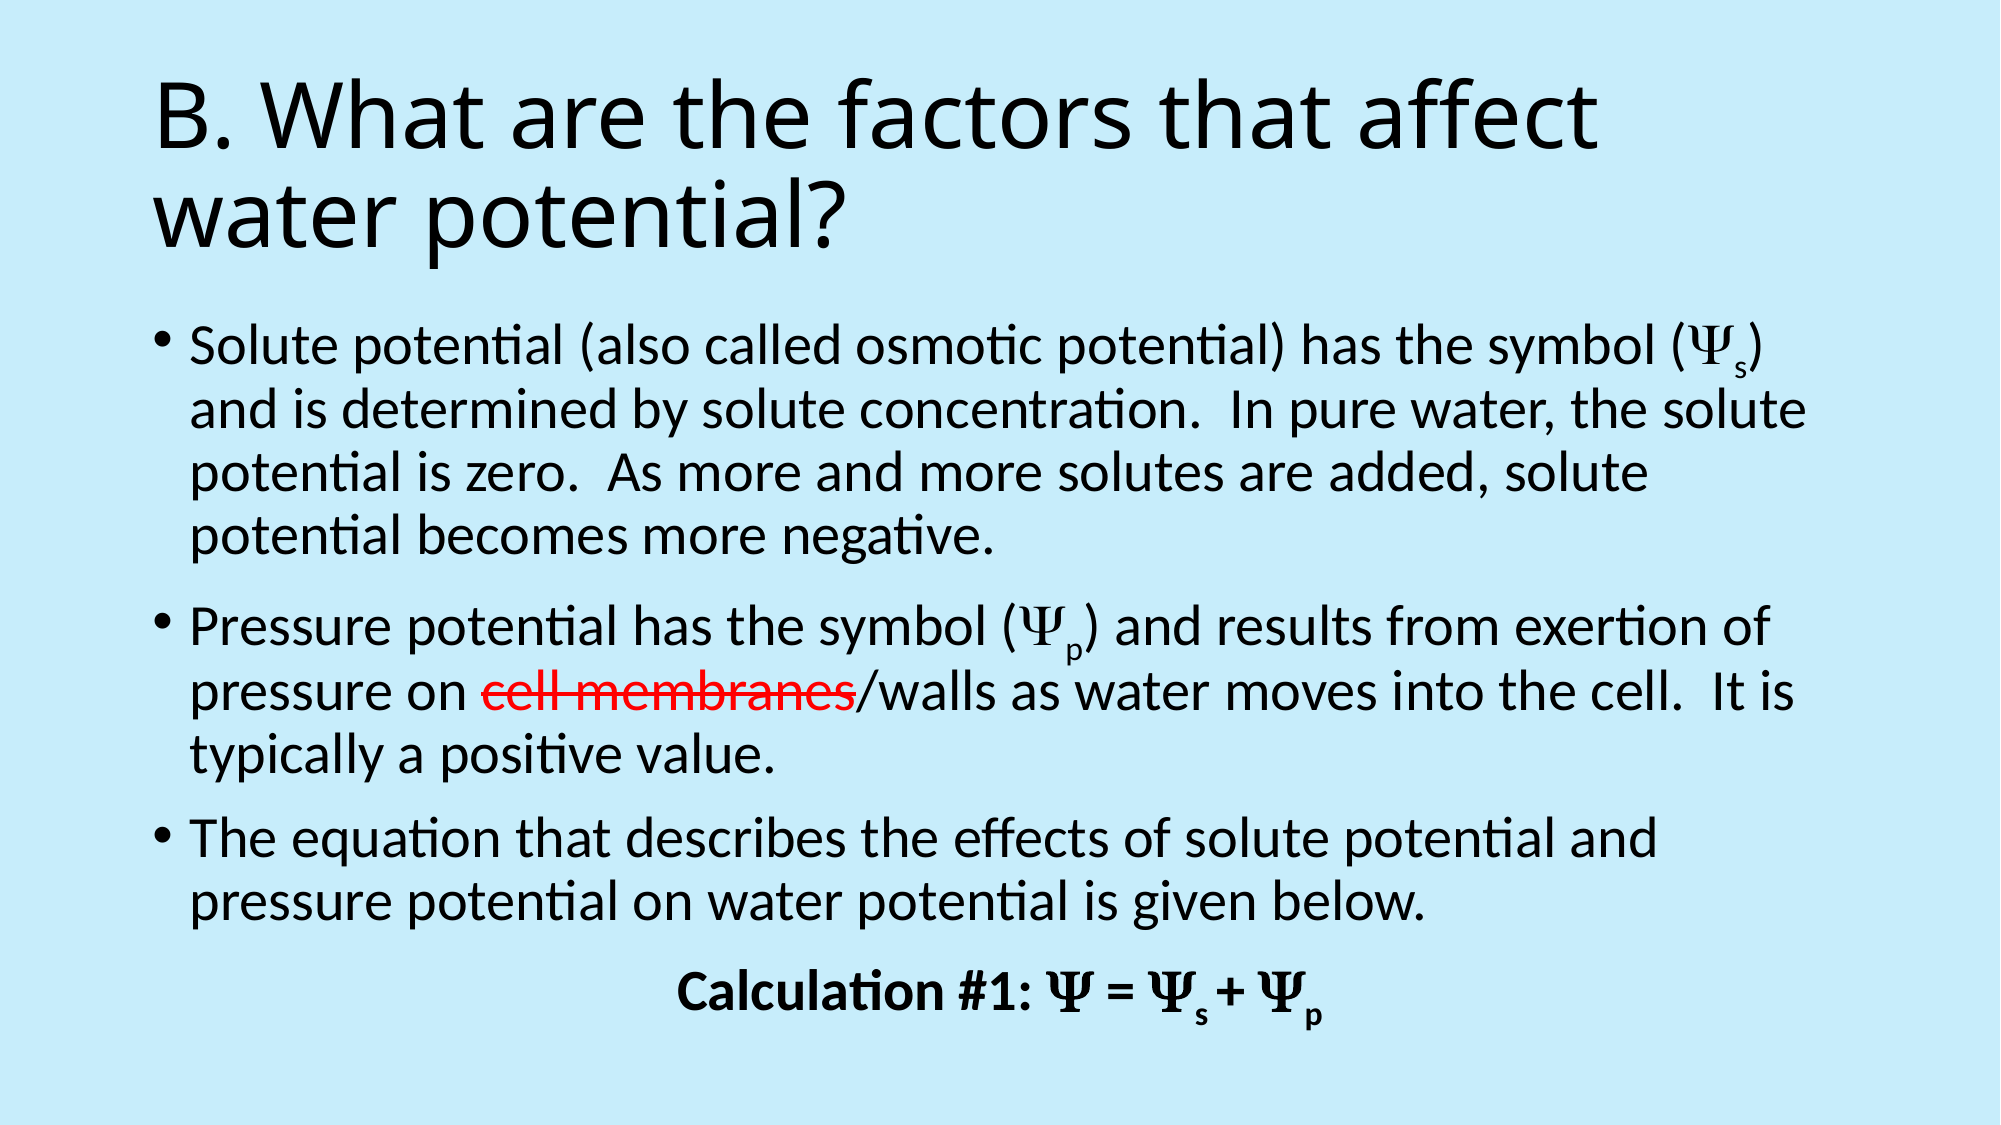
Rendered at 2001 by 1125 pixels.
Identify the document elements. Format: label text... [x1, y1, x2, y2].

list Solute potential (also called osmotic potential) has the symbol (s) and is determined by solute concentration. In pure water, the solute potential is zero. As more and more solutes are added, solute potential becomes more negative. Pressure potential has the symbol (p) and results from exertion of pressure on cell membranes/walls as water moves into the cell. It is typically a positive value. The equation that describes the effects of solute potential and pressure potential on water potential is given below. Calculation #1:  = s + p [137, 299, 1863, 1014]
title B. What are the factors that affect water potential? [137, 59, 1863, 278]
